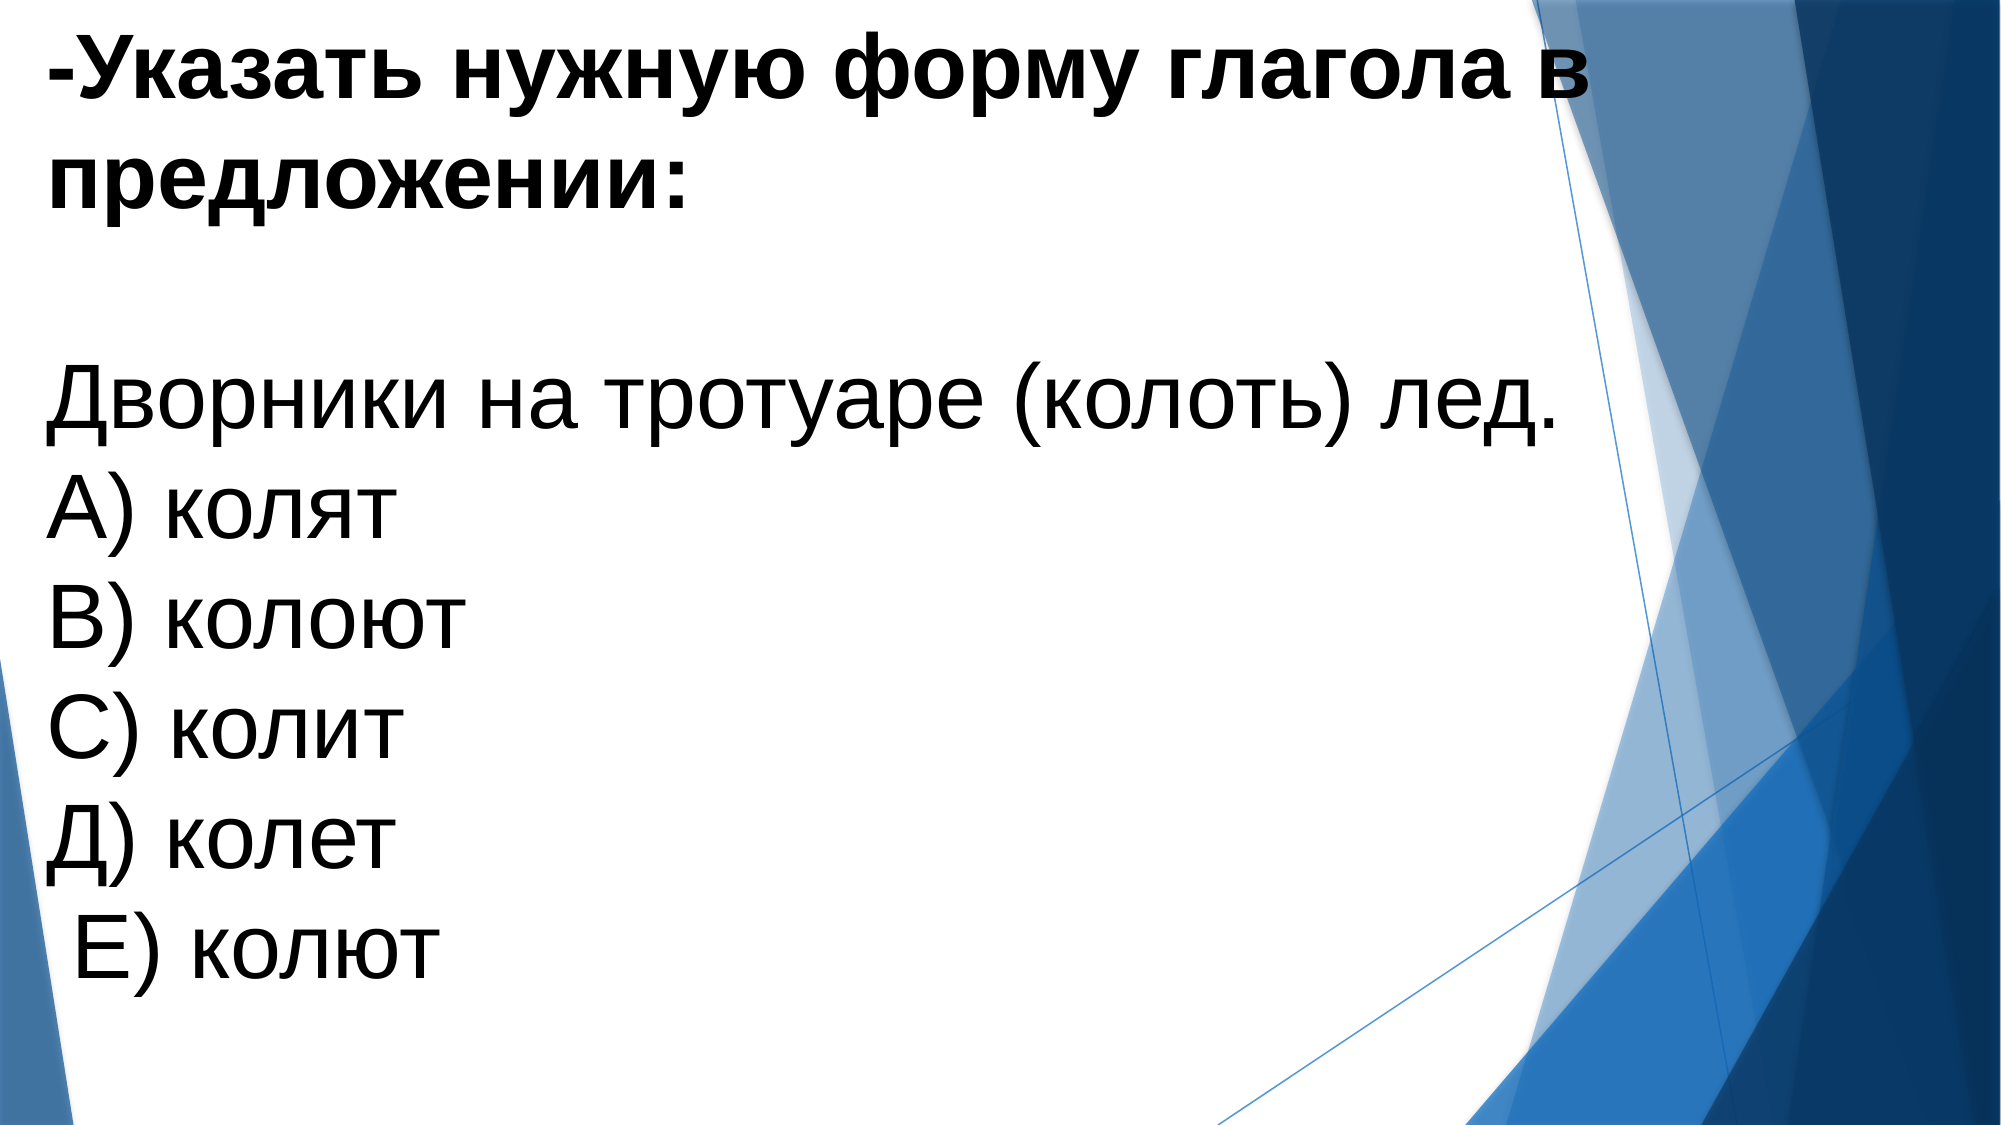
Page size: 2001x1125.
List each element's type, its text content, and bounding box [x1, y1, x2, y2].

text_box -Указать нужную форму глагола в предложении: Дворники на тротуаре (колоть) лед. А) колят В) колоют С) колит Д) колет Е) колют [31, 0, 2000, 1005]
